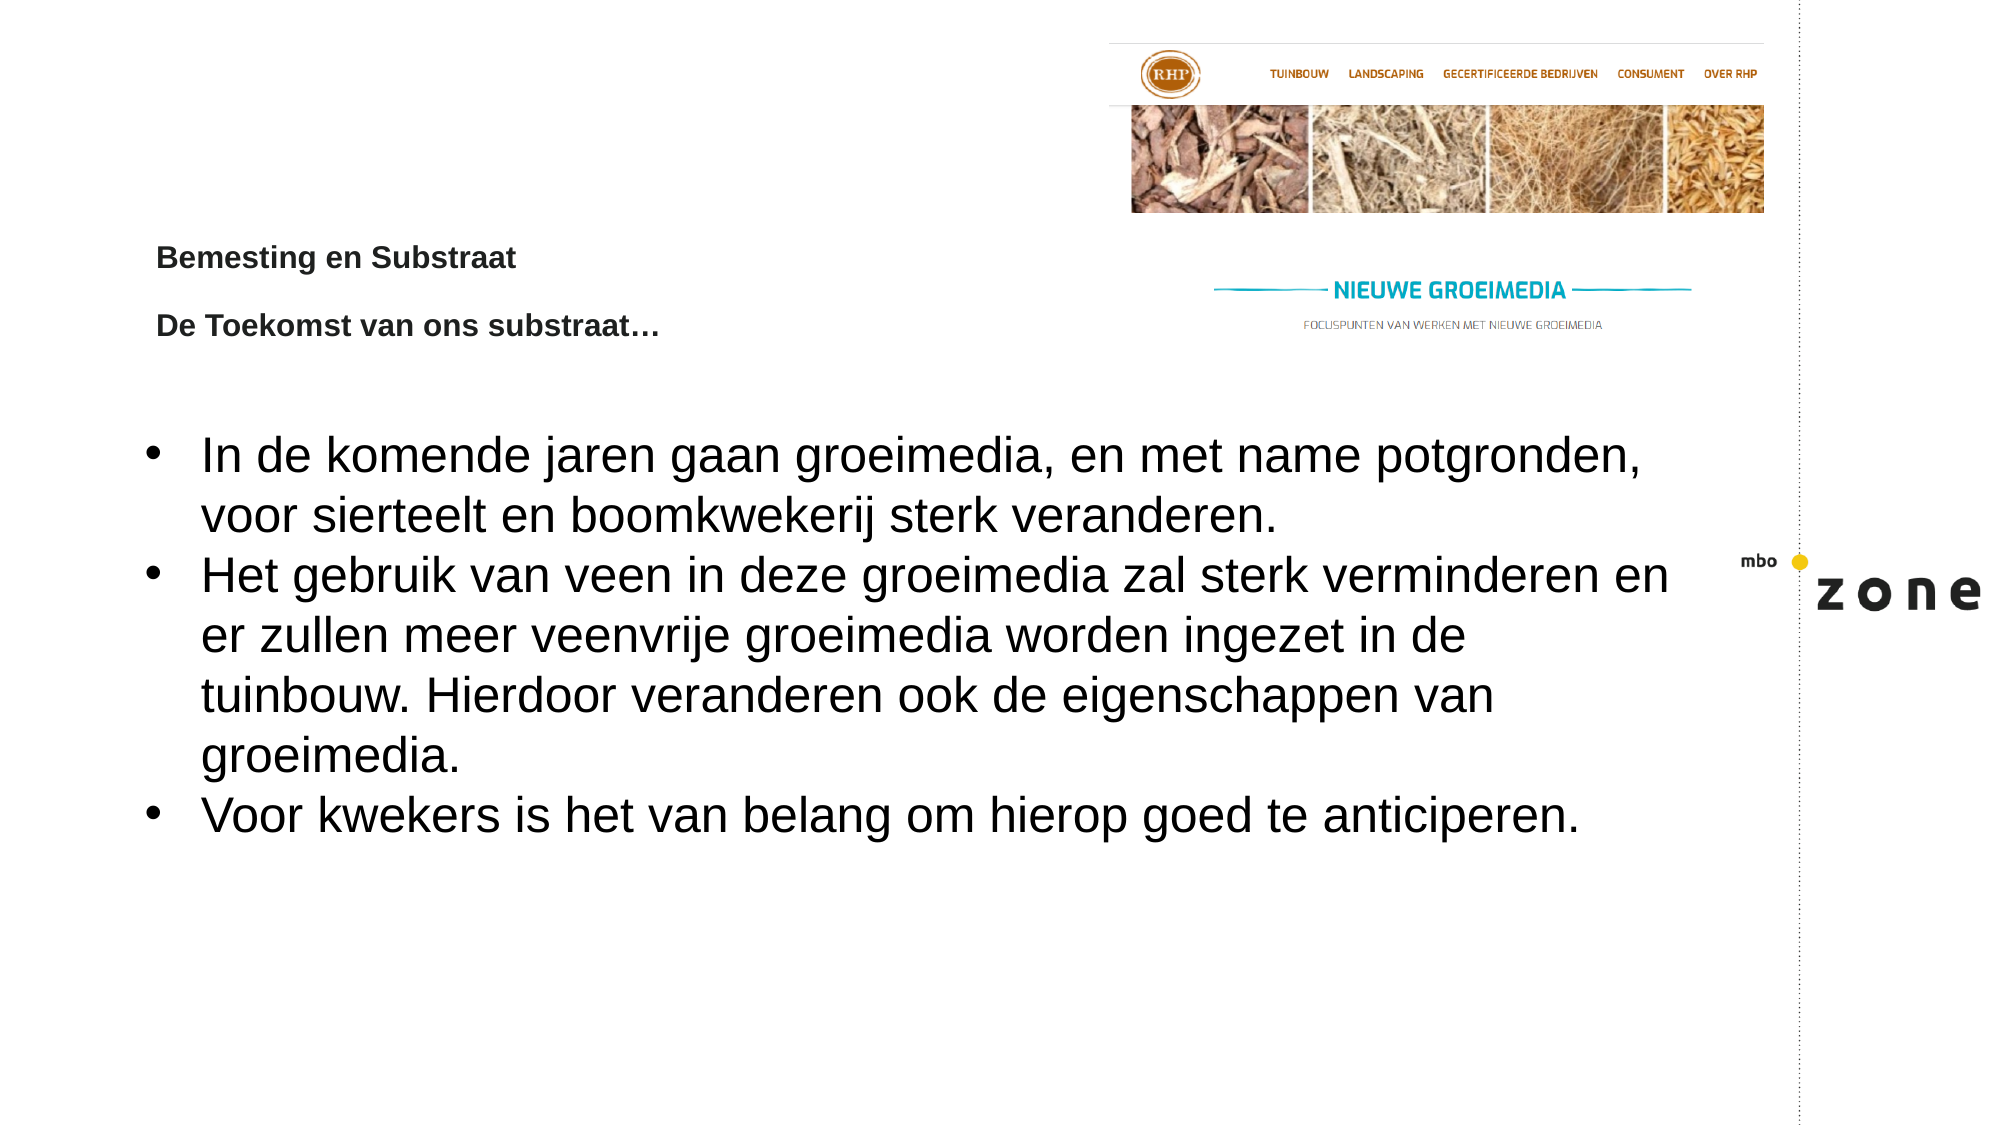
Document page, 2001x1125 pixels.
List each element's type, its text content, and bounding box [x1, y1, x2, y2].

text_box In de komende jaren gaan groeimedia, en met name potgronden, voor sierteelt en boomkwekerij sterk veranderen. Het gebruik van veen in deze groeimedia zal sterk verminderen en er zullen meer veenvrije groeimedia worden ingezet in de tuinbouw. Hierdoor veranderen ook de eigenschappen van groeimedia. Voor kwekers is het van belang om hierop goed te anticiperen. [129, 415, 1691, 910]
title Bemesting en Substraat De Toekomst van ons substraat… [156, 241, 1109, 345]
picture [1109, 0, 2001, 1125]
text_box [129, 345, 1764, 561]
